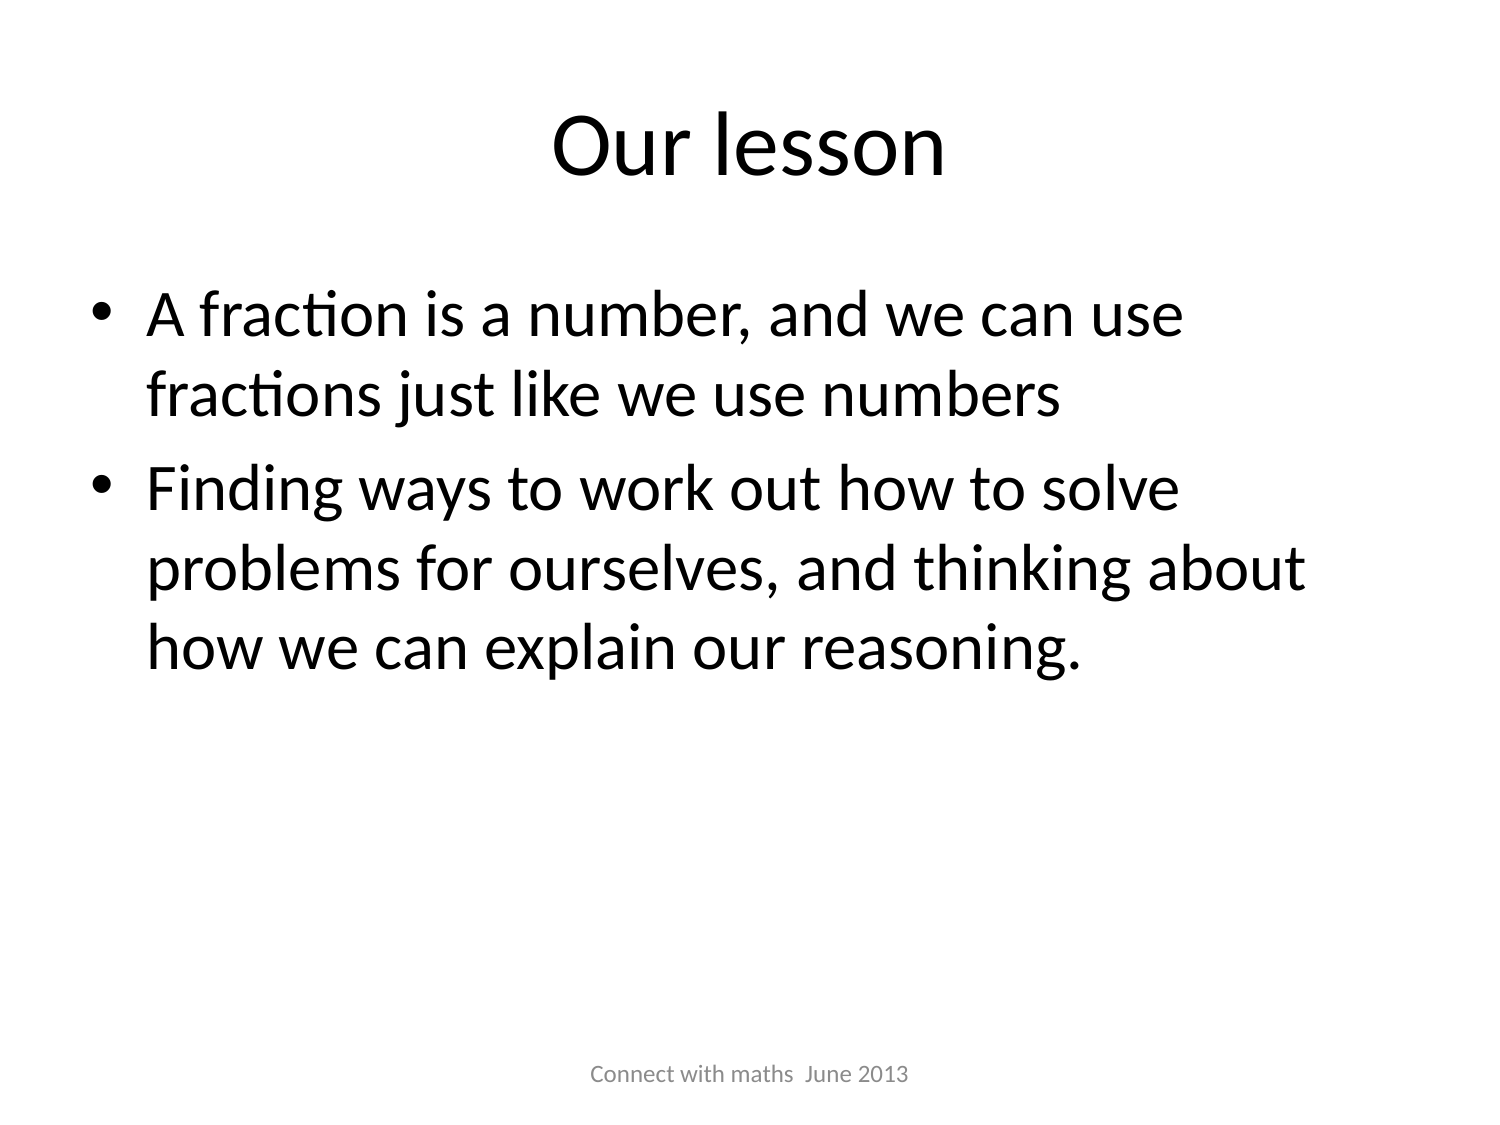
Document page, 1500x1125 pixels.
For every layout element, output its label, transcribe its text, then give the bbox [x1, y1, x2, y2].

footer Connect with maths June 2013 [512, 1042, 988, 1103]
title Our lesson [75, 45, 1425, 233]
list A fraction is a number, and we can use fractions just like we use numbers Finding ways to work out how to solve problems for ourselves, and thinking about how we can explain our reasoning. [75, 262, 1425, 1005]
